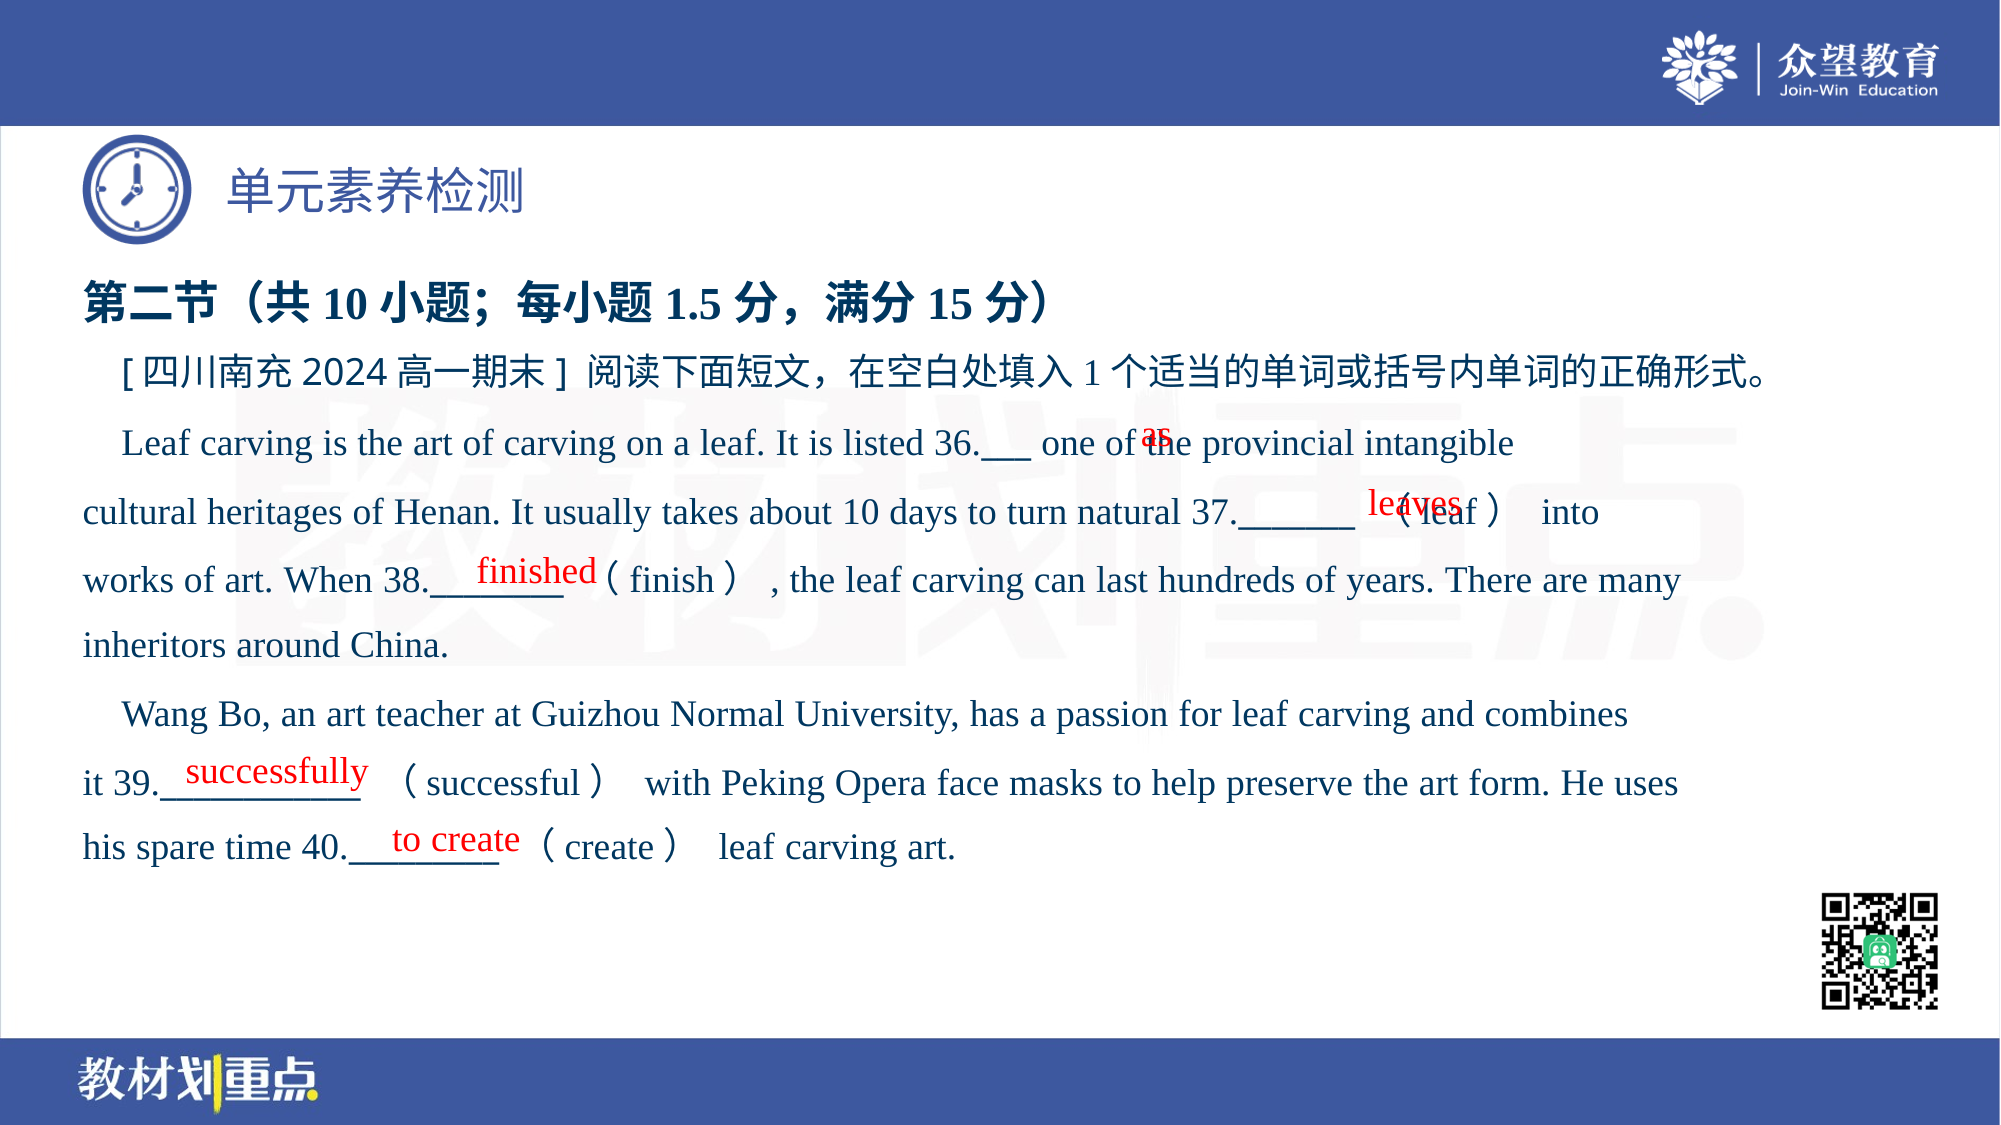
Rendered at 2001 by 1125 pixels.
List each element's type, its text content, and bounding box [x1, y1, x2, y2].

text_box as [1127, 389, 1186, 448]
text_box finished [462, 526, 611, 585]
text_box [四川南充2024高一期末] 阅读下面短文，在空白处填入1个适当的单词或括号内单词的正确形式。 [82, 328, 1817, 386]
text_box Wang Bo, an art teacher at Guizhou Normal University, has a passion for leaf carving and combines it 39.____________ （successful） with Peking Opera face masks to help preserve the art form. He uses his spare time 40._________ （create） leaf carving art. [82, 664, 1817, 861]
text_box Leaf carving is the art of carving on a leaf. It is listed 36.___ one of the provincial intangible cultural heritages of Henan. It usually takes about 10 days to turn natural 37._______ （leaf） into works of art. When 38.________ （finish）, the leaf carving can last hundreds of years. There are many inheritors around China. [82, 394, 1817, 658]
text_box successfully [171, 726, 383, 785]
picture [0, 0, 2000, 1125]
text_box 第二节（共10小题；每小题1.5分，满分15分） [82, 247, 1817, 328]
text_box leaves [1354, 457, 1476, 516]
text_box to create [374, 794, 539, 852]
